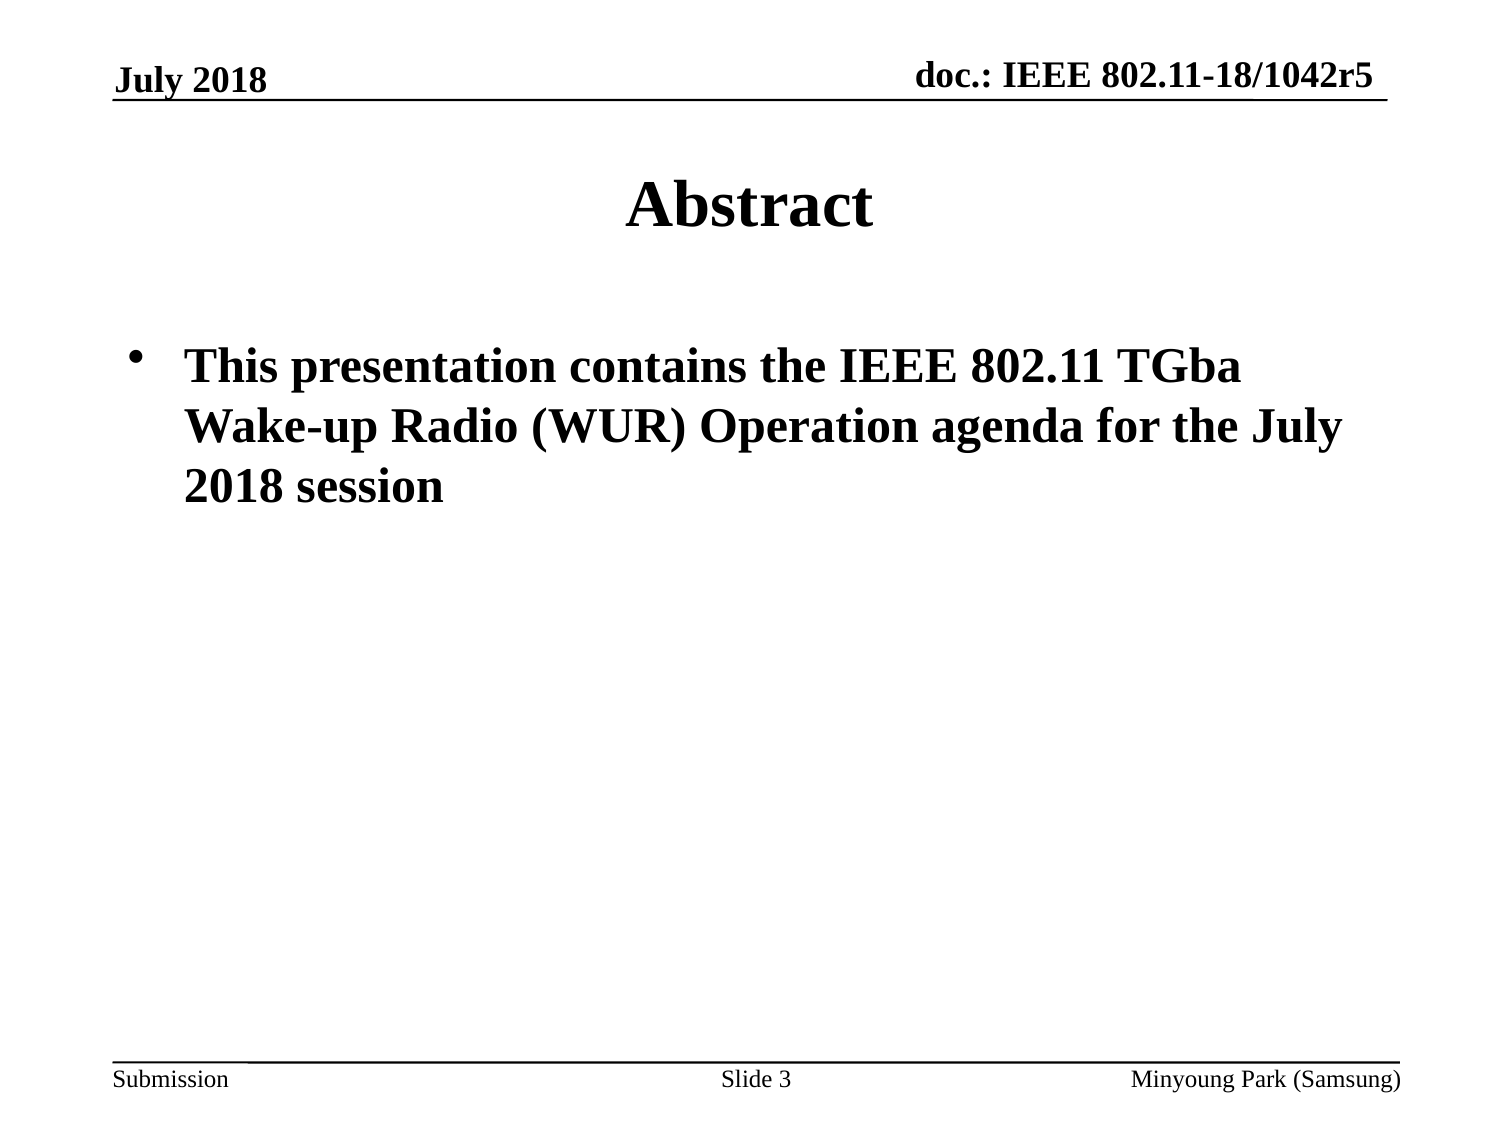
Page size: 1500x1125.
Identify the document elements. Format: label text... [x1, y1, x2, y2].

footer Minyoung Park (Samsung) [949, 1061, 1402, 1093]
list This presentation contains the IEEE 802.11 TGba Wake-up Radio (WUR) Operation agenda for the July 2018 session [112, 324, 1388, 1000]
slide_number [114, 54, 335, 101]
title Abstract [112, 112, 1388, 288]
slide_number Slide 3 [712, 1061, 800, 1093]
